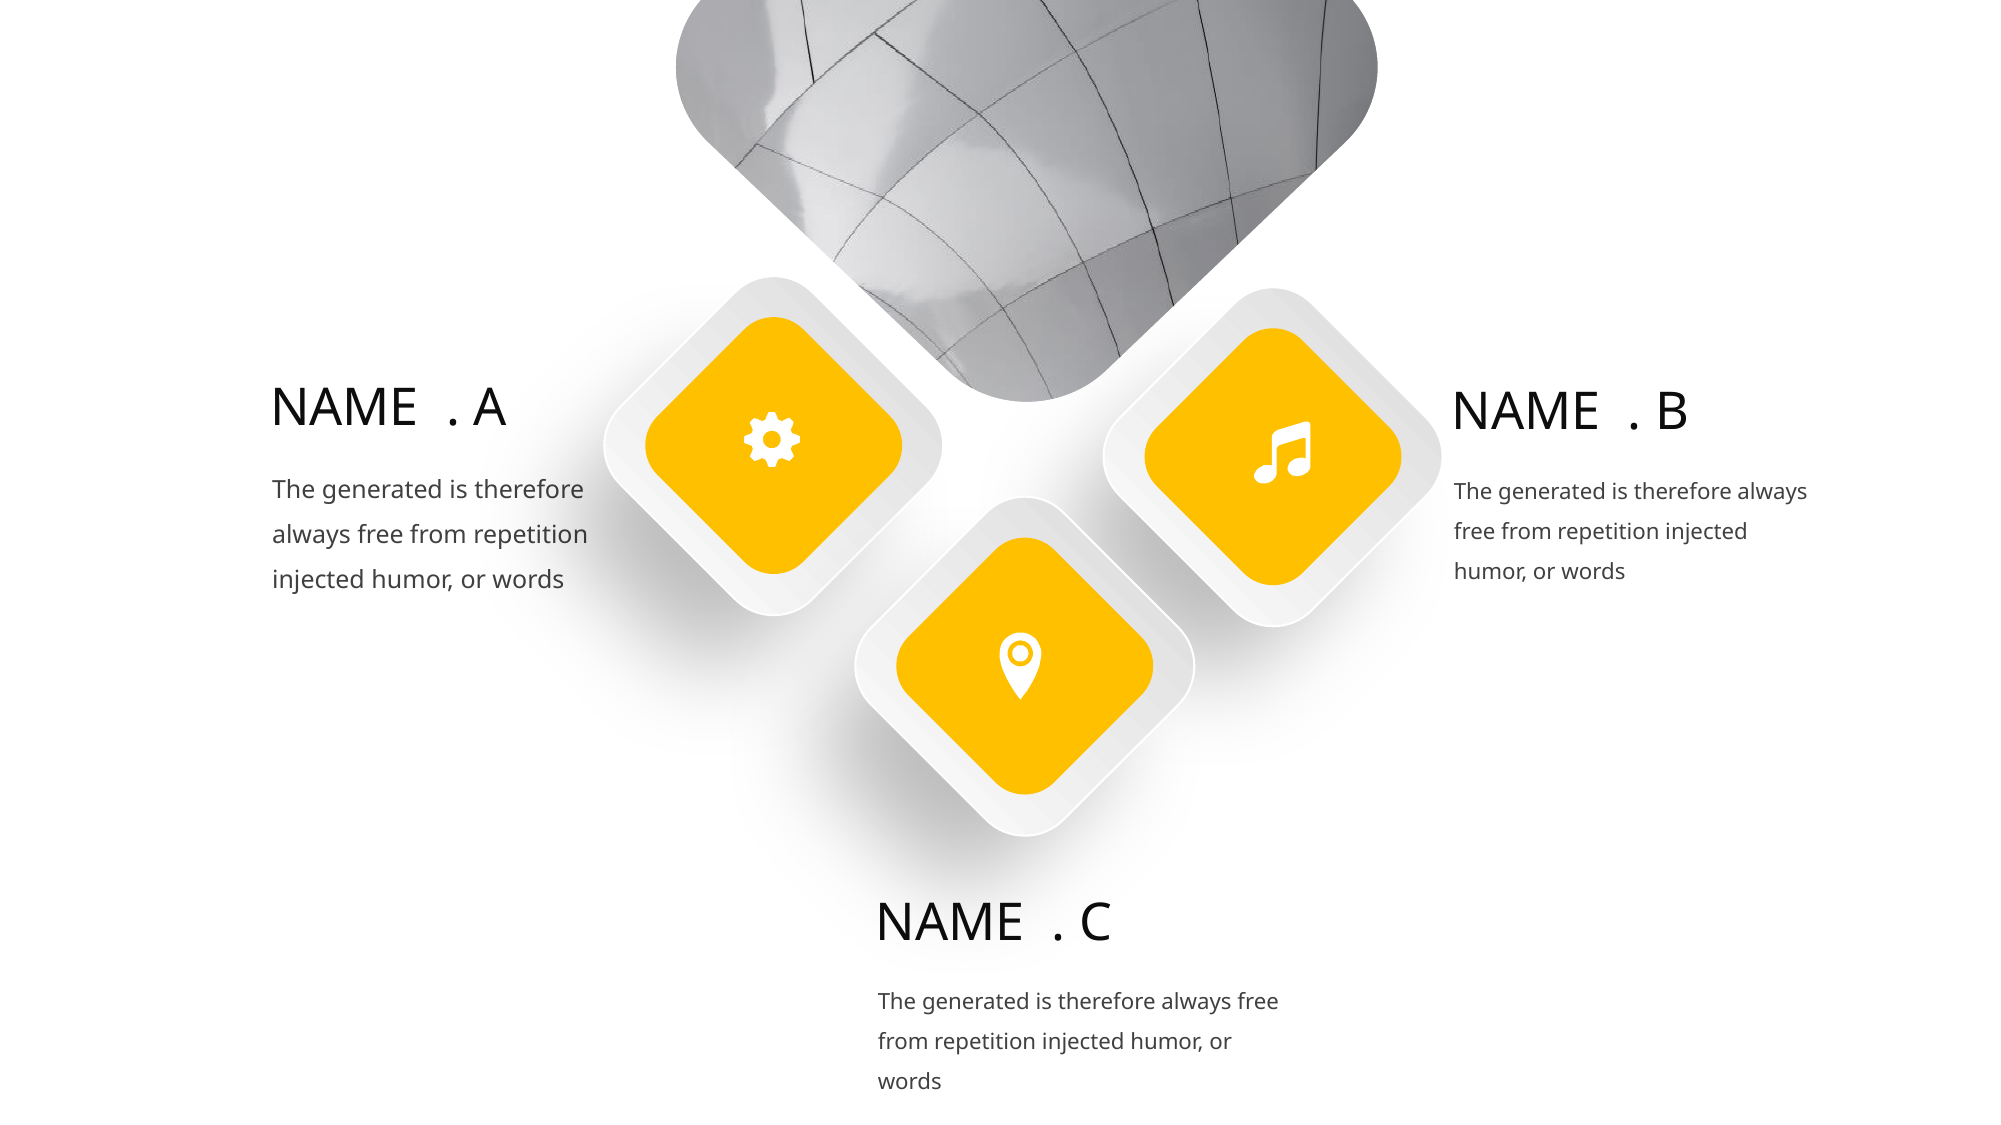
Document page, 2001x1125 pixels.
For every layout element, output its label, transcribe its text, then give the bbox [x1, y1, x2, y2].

text_box NAME . B [1448, 370, 1779, 448]
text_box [1098, 281, 1448, 632]
text_box The generated is therefore always free from repetition injected humor, or words [1448, 456, 1840, 592]
text_box [673, 0, 1381, 405]
text_box The generated is therefore always free from repetition injected humor, or words [863, 966, 1300, 1102]
text_box NAME . A [255, 365, 597, 443]
text_box The generated is therefore always free from repetition injected humor, or words [257, 451, 551, 601]
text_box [849, 491, 1200, 841]
text_box NAME . C [861, 880, 1202, 959]
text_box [598, 270, 949, 621]
